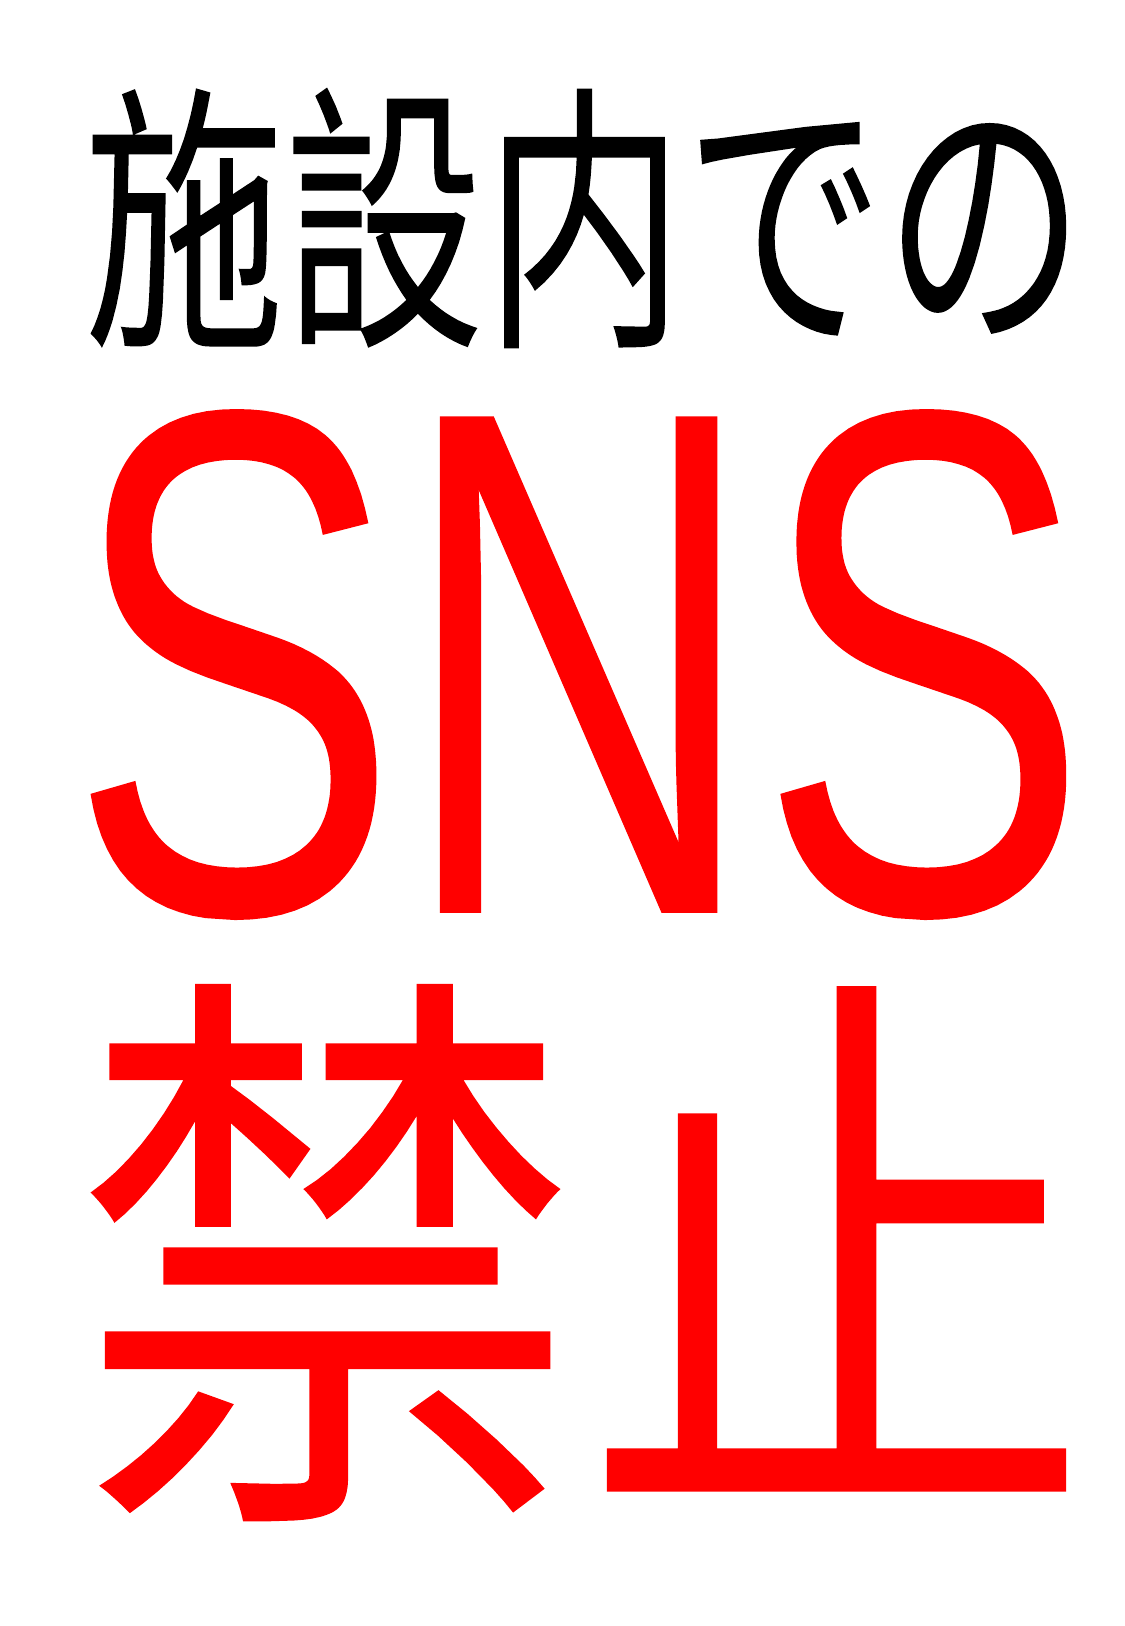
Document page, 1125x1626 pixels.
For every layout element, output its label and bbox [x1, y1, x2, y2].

text_box [90, 87, 1067, 1522]
